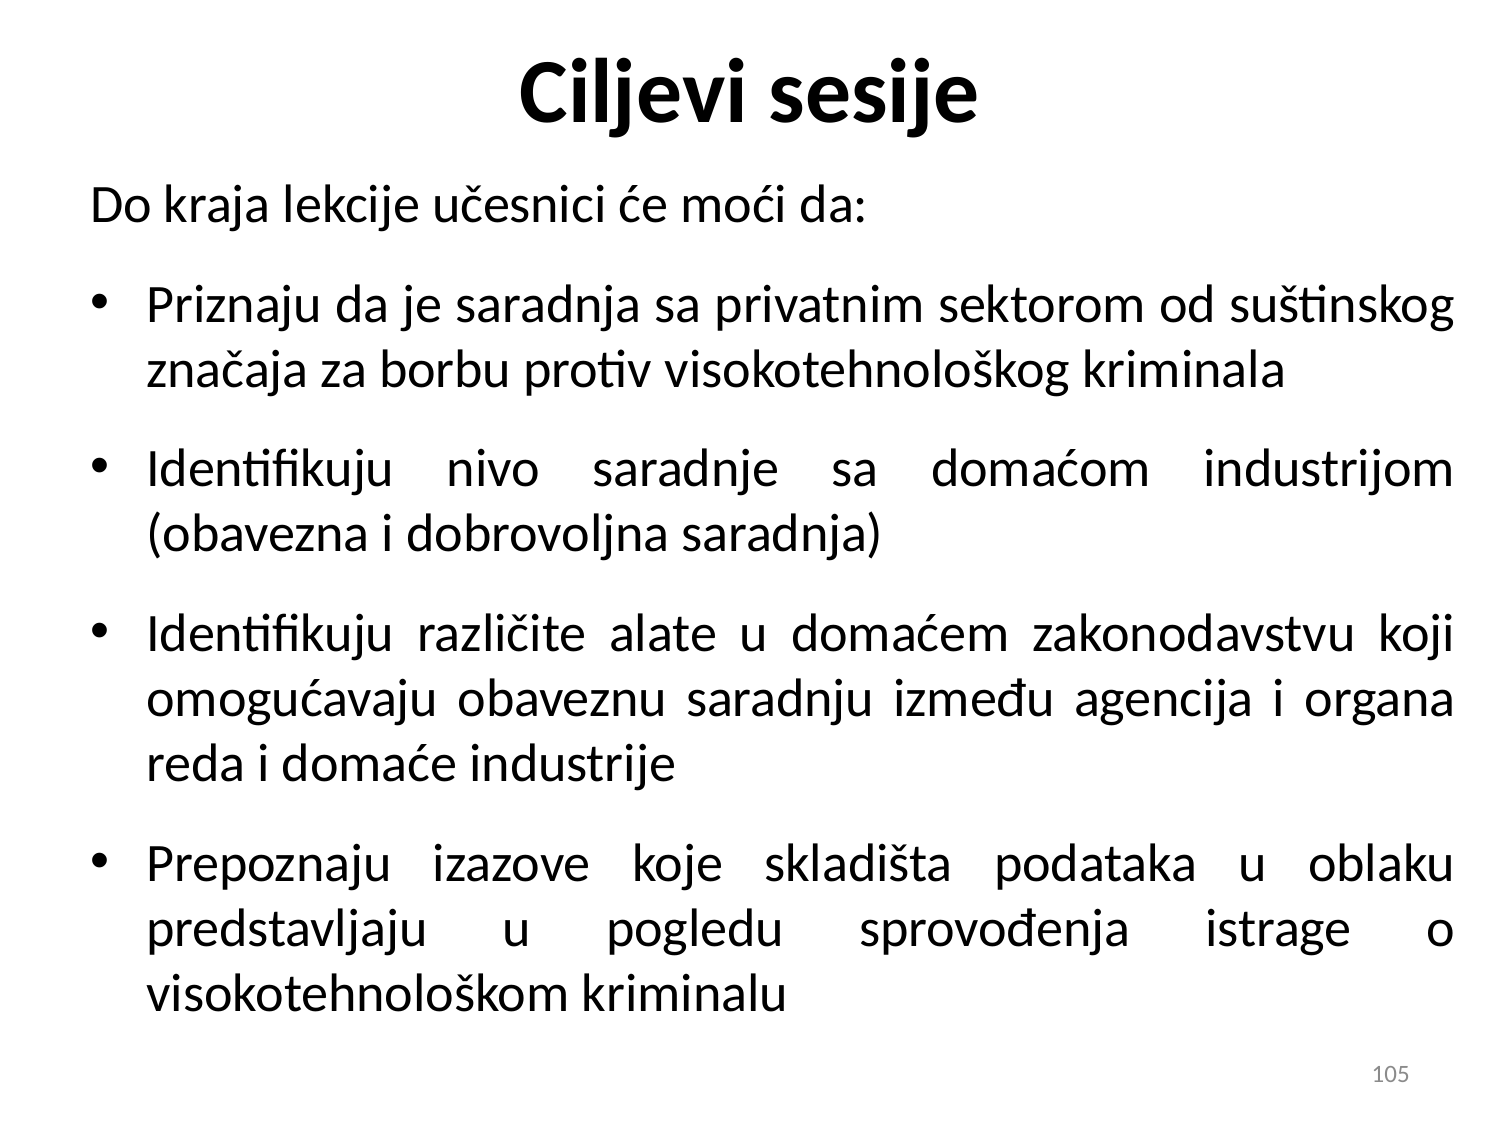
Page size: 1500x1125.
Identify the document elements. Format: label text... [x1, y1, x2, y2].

slide_number 105 [1074, 1042, 1425, 1103]
title Ciljevi sesije [75, 23, 1425, 151]
list Do kraja lekcije učesnici će moći da: Priznaju da je saradnja sa privatnim sektorom od suštinskog značaja za borbu protiv visokotehnološkog kriminala Identifikuju nivo saradnje sa domaćom industrijom (obavezna i dobrovoljna saradnja) Identifikuju različite alate u domaćem zakonodavstvu koji omogućavaju obaveznu saradnju između agencija i organa reda i domaće industrije Prepoznaju izazove koje skladišta podataka u oblaku predstavljaju u pogledu sprovođenja istrage o visokotehnološkom kriminalu [75, 160, 1472, 1062]
